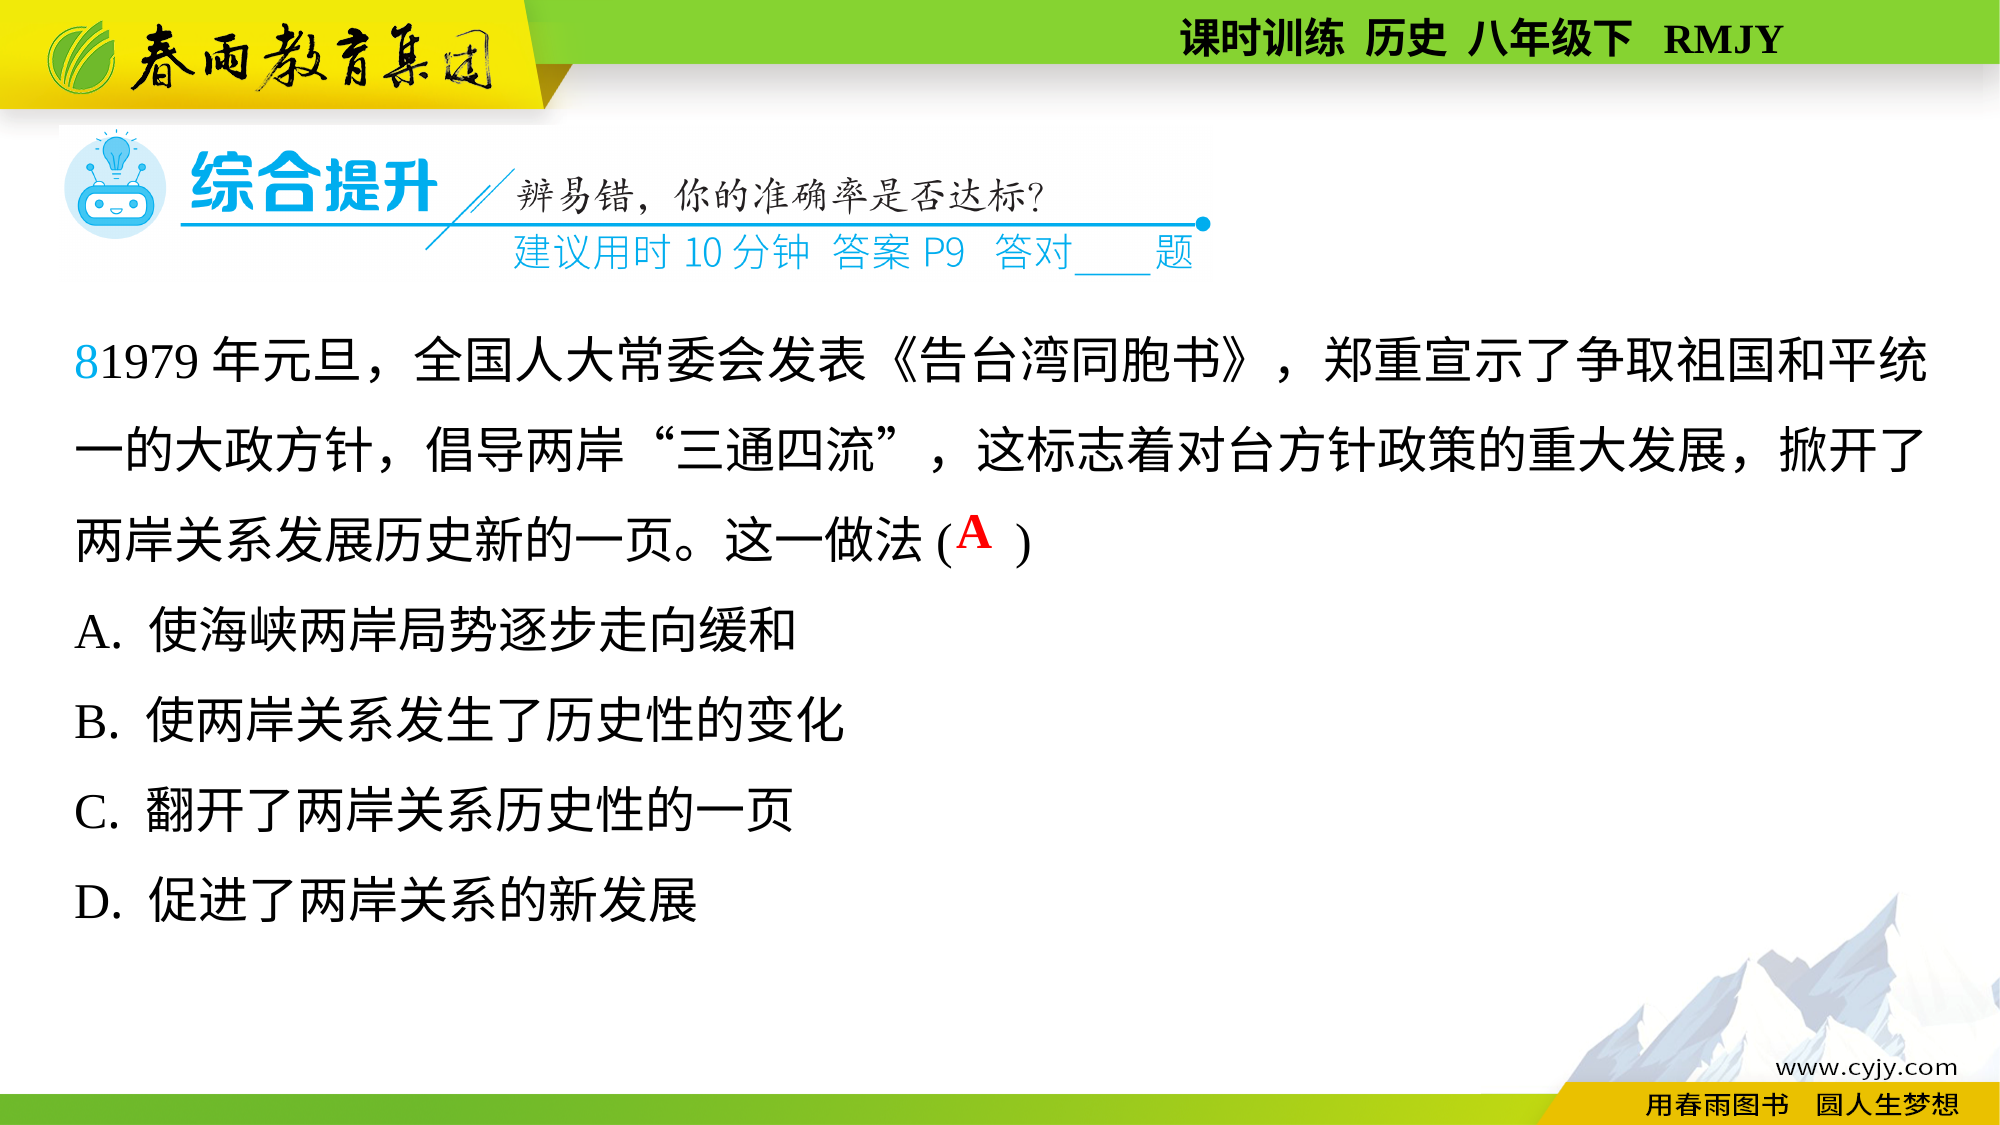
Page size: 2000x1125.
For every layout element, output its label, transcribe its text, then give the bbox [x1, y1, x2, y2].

picture [0, 0, 2000, 1125]
text_box A [941, 491, 1008, 567]
list 81979年元旦，全国人大常委会发表《告台湾同胞书》，郑重宣示了争取祖国和平统一的大政方针，倡导两岸“三通四流”，这标志着对台方针政策的重大发展，掀开了两岸关系发展历史新的一页。这一做法( ) A. 使海峡两岸局势逐步走向缓和 B. 使两岸关系发生了历史性的变化 C. 翻开了两岸关系历史性的一页 D. 促进了两岸关系的新发展 [59, 290, 1944, 931]
